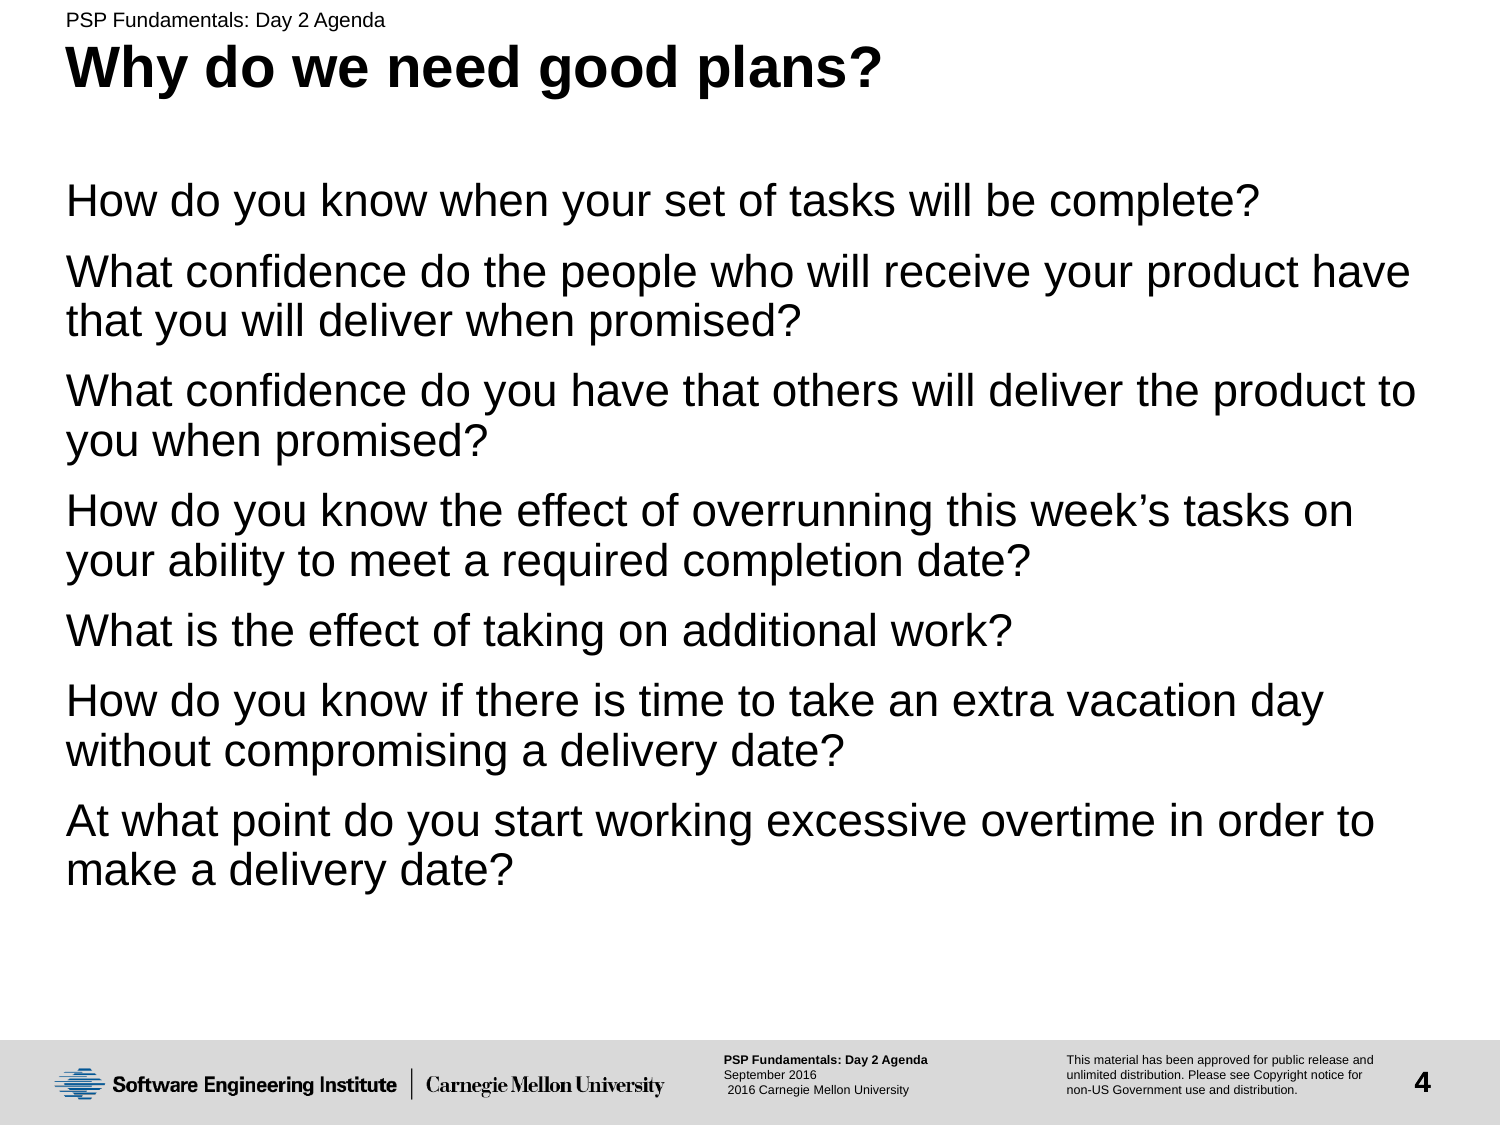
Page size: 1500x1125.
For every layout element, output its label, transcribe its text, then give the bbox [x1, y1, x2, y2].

picture [46, 1061, 673, 1104]
list How do you know when your set of tasks will be complete? What confidence do the people who will receive your product have that you will deliver when promised? What confidence do you have that others will deliver the product to you when promised? How do you know the effect of overrunning this week’s tasks on your ability to meet a required completion date? What is the effect of taking on additional work? How do you know if there is time to take an extra vacation day without compromising a delivery date? At what point do you start working excessive overtime in order to make a delivery date? [65, 177, 1431, 1000]
title Why do we need good plans? [65, 37, 1430, 148]
